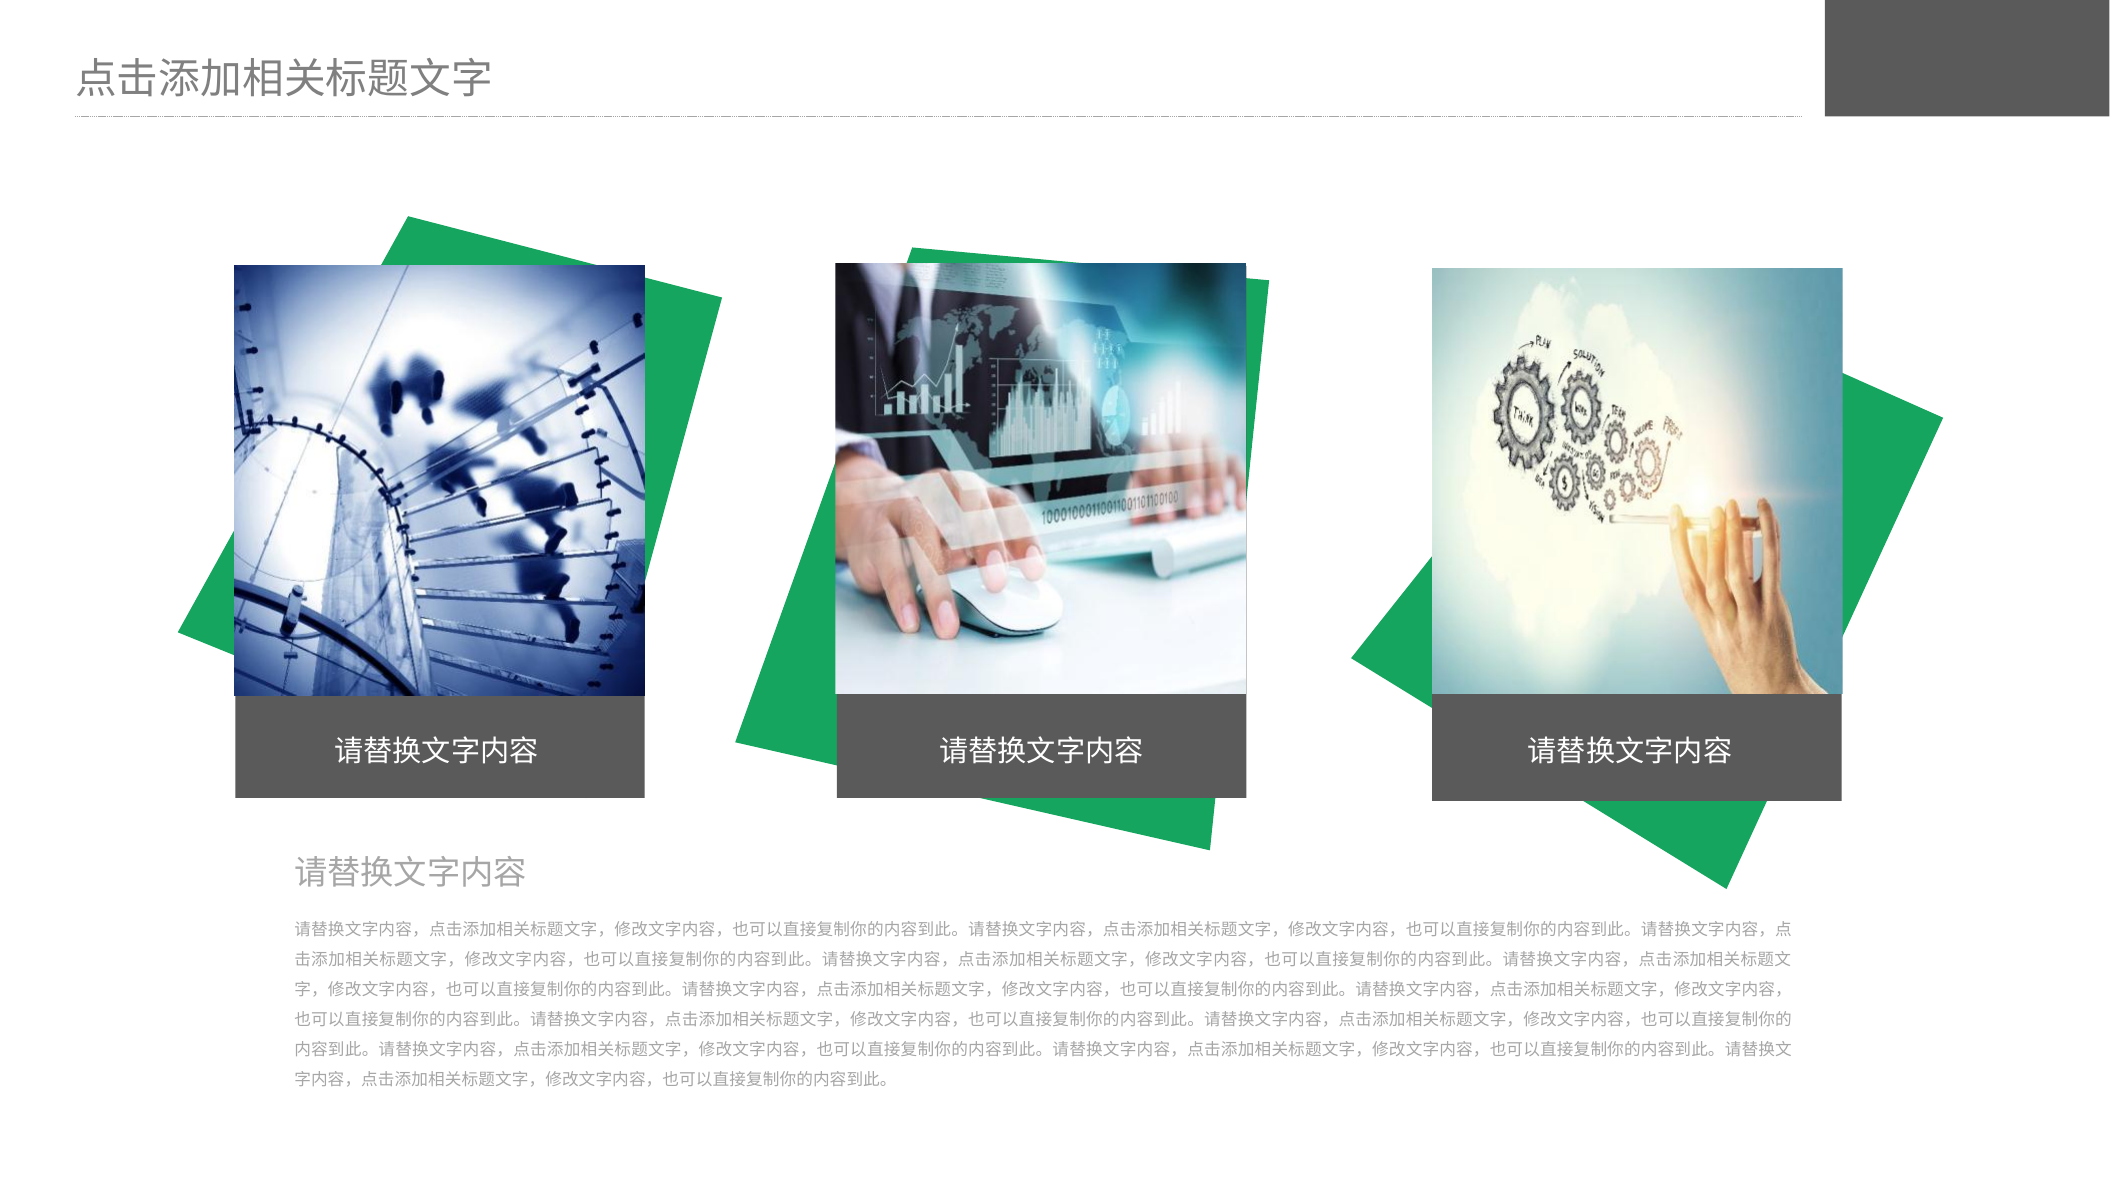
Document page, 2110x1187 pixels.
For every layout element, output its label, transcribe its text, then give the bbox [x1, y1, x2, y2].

text_box [646, 277, 723, 578]
text_box [1351, 557, 1432, 708]
text_box [1844, 373, 1944, 634]
text_box [235, 697, 645, 798]
text_box 点击添加相关标题文字 [59, 44, 563, 107]
text_box [1432, 694, 1842, 801]
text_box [279, 823, 1809, 1099]
text_box [1247, 278, 1270, 494]
text_box [381, 216, 597, 265]
text_box [735, 466, 836, 766]
text_box [1583, 801, 1767, 823]
text_box [980, 798, 1216, 823]
text_box 请替换文字内容 [924, 707, 1159, 775]
text_box [1431, 268, 1844, 694]
text_box [834, 262, 1247, 694]
text_box [233, 265, 646, 697]
text_box [907, 247, 1071, 262]
text_box [177, 532, 233, 655]
text_box 请替换文字内容 [319, 707, 554, 775]
text_box 请替换文字内容 [1512, 707, 1748, 775]
text_box [836, 694, 1247, 798]
